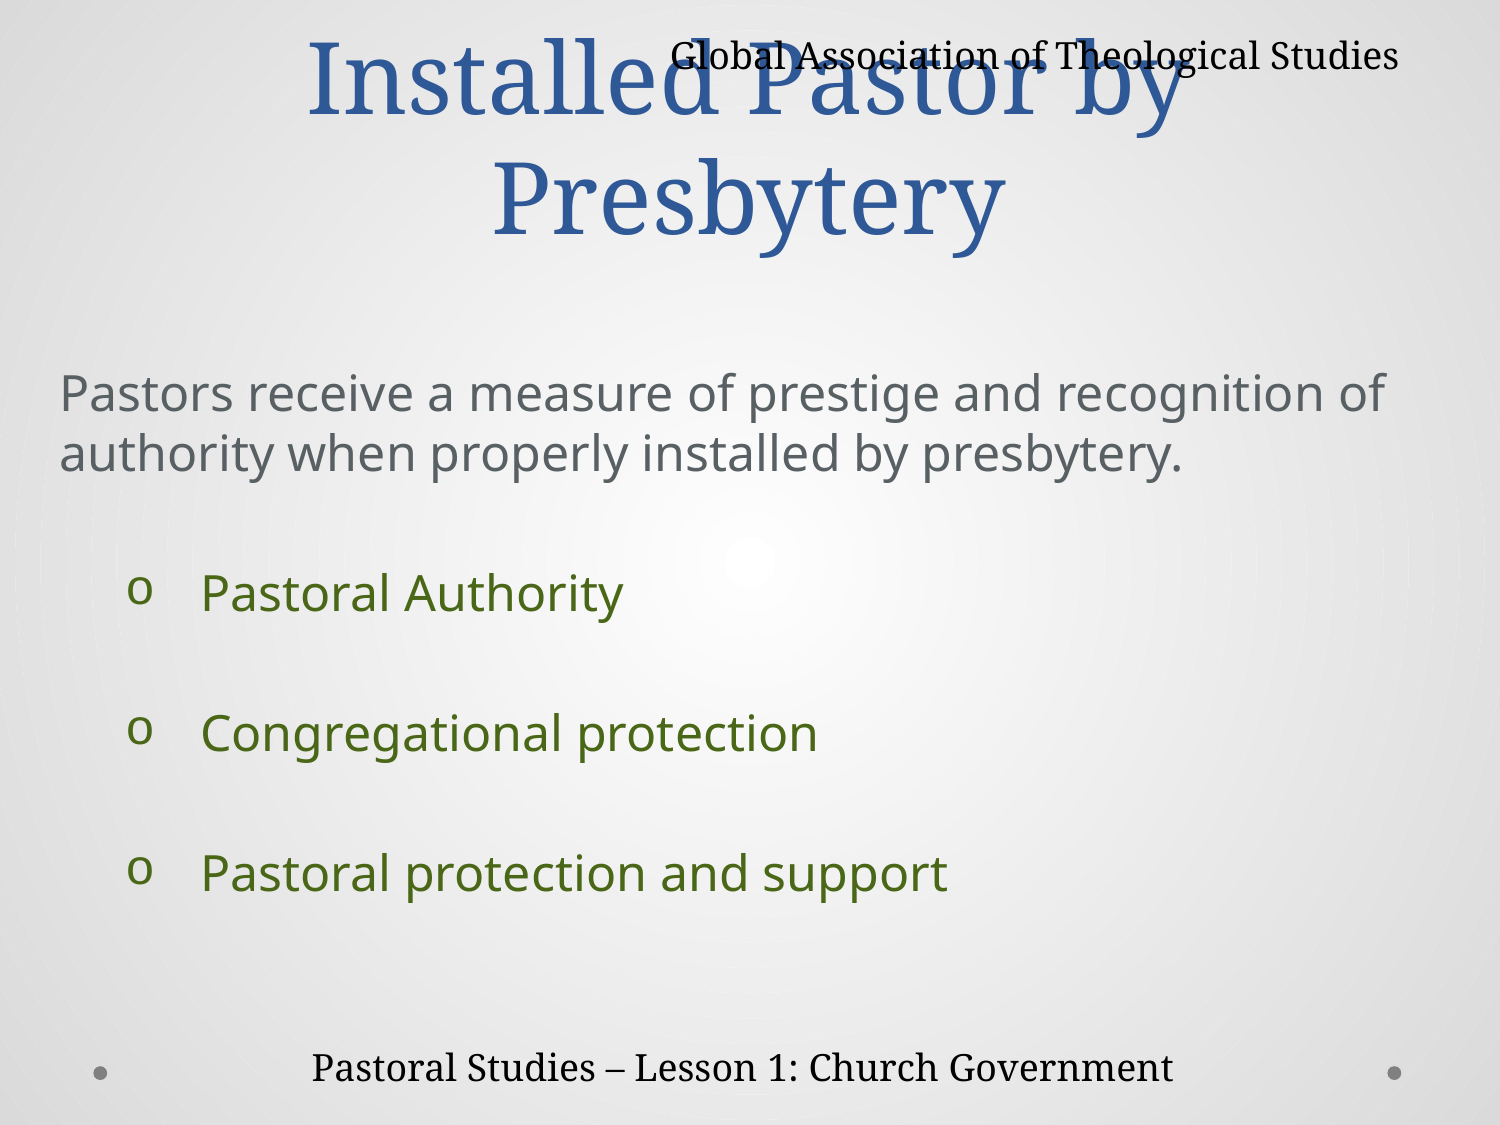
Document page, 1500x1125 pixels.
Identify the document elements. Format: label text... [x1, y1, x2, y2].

list Pastors receive a measure of prestige and recognition of authority when properly installed by presbytery. Pastoral Authority Congregational protection Pastoral protection and support [44, 354, 1453, 925]
text_box Pastoral Studies – Lesson 1: Church Government [113, 1036, 1373, 1097]
title Installed Pastor by Presbytery [44, 0, 1453, 263]
text_box Global Association of Theological Studies [466, 24, 1425, 85]
